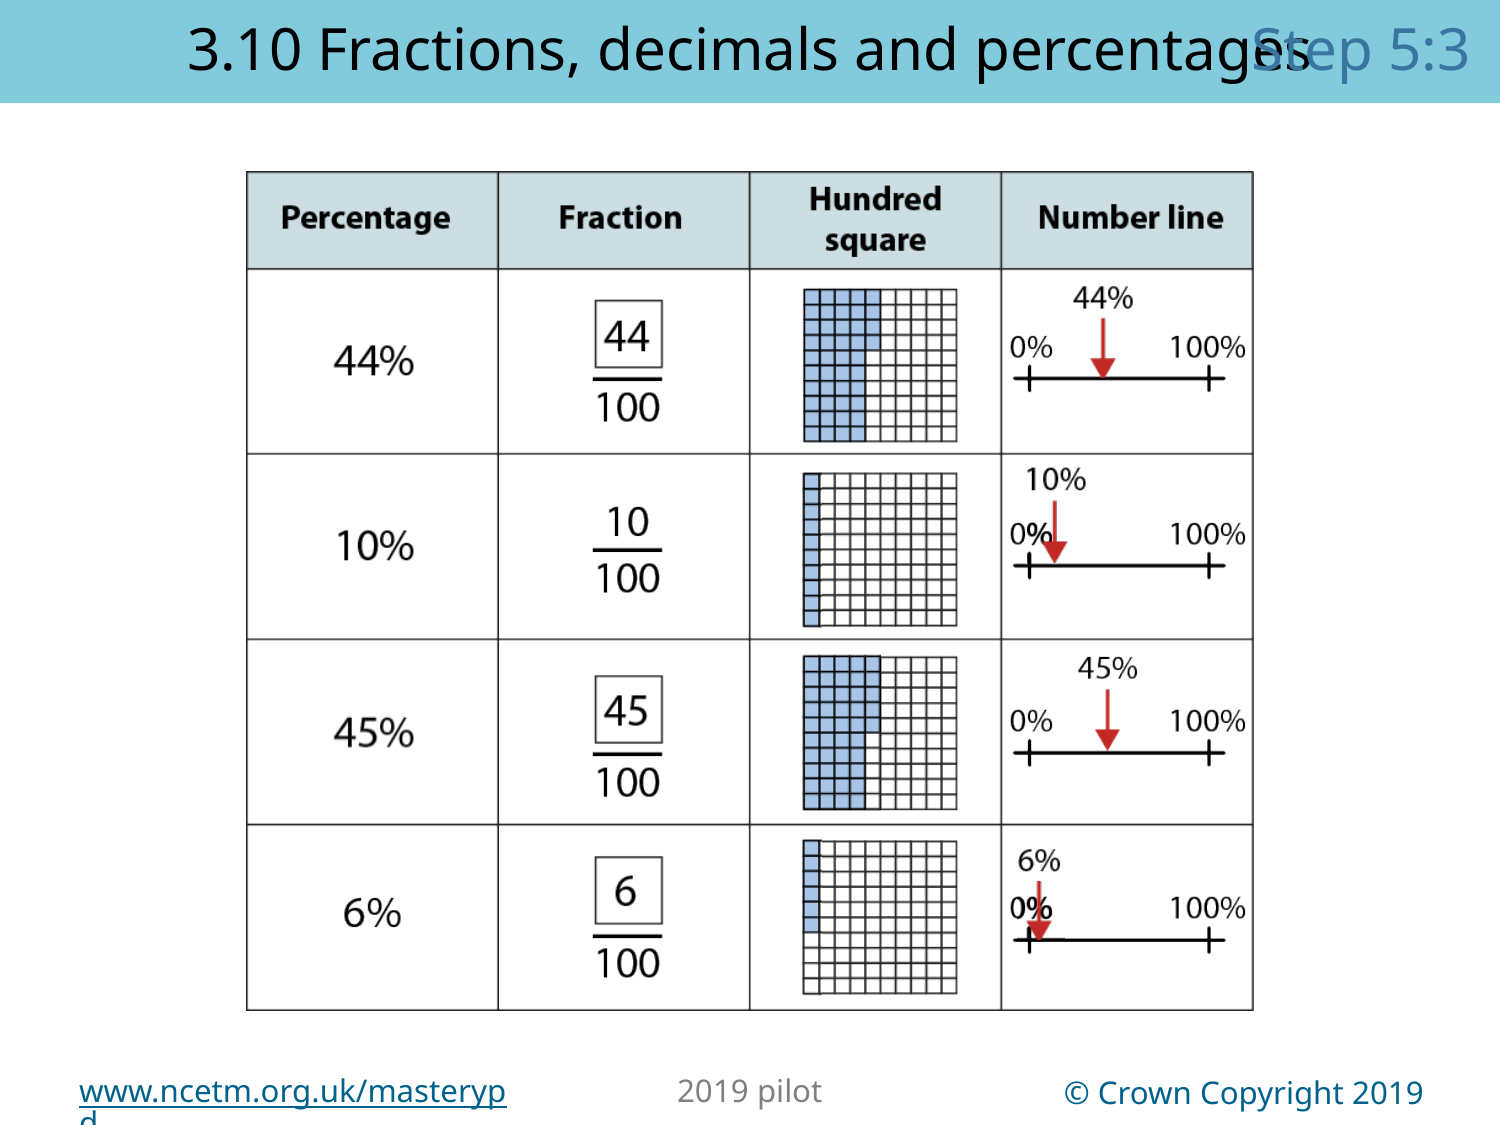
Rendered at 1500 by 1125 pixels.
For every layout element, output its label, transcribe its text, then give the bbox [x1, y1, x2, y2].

list Step 5:3 [0, 0, 1500, 104]
picture [246, 171, 1254, 1011]
